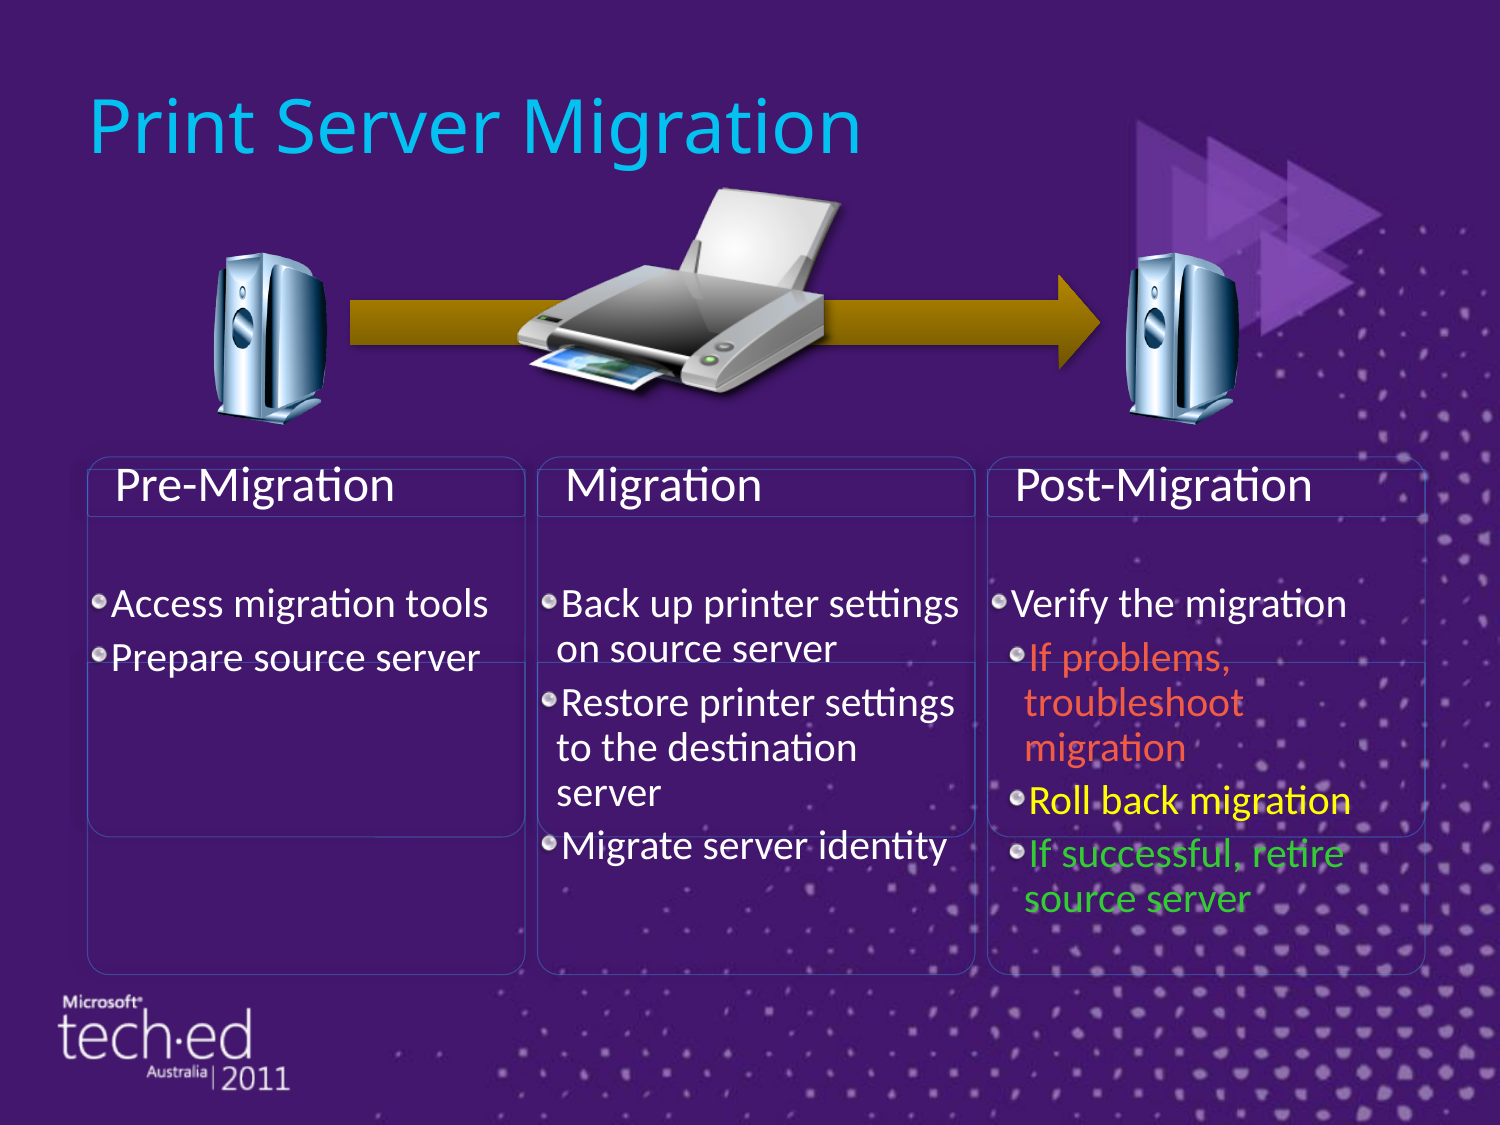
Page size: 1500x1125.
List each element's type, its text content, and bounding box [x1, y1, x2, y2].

text_box [987, 456, 1426, 836]
picture [0, 0, 1500, 1125]
text_box [87, 456, 521, 837]
text_box [349, 300, 509, 345]
text_box Verify the migration If problems, troubleshoot migration Roll back migration If successful, retire source server [987, 581, 1411, 965]
text_box Migration [549, 444, 900, 520]
text_box Post-Migration [999, 444, 1400, 520]
text_box [858, 274, 1100, 370]
text_box [87, 838, 524, 975]
title Print Server Migration [72, 48, 1463, 199]
text_box Access migration tools Prepare source server [87, 581, 511, 681]
text_box [991, 831, 1426, 975]
text_box Back up printer settings on source server Restore printer settings to the destination server Migrate server identity [537, 581, 961, 869]
text_box [537, 456, 971, 836]
text_box [537, 838, 974, 975]
text_box Pre-Migration [99, 444, 450, 520]
